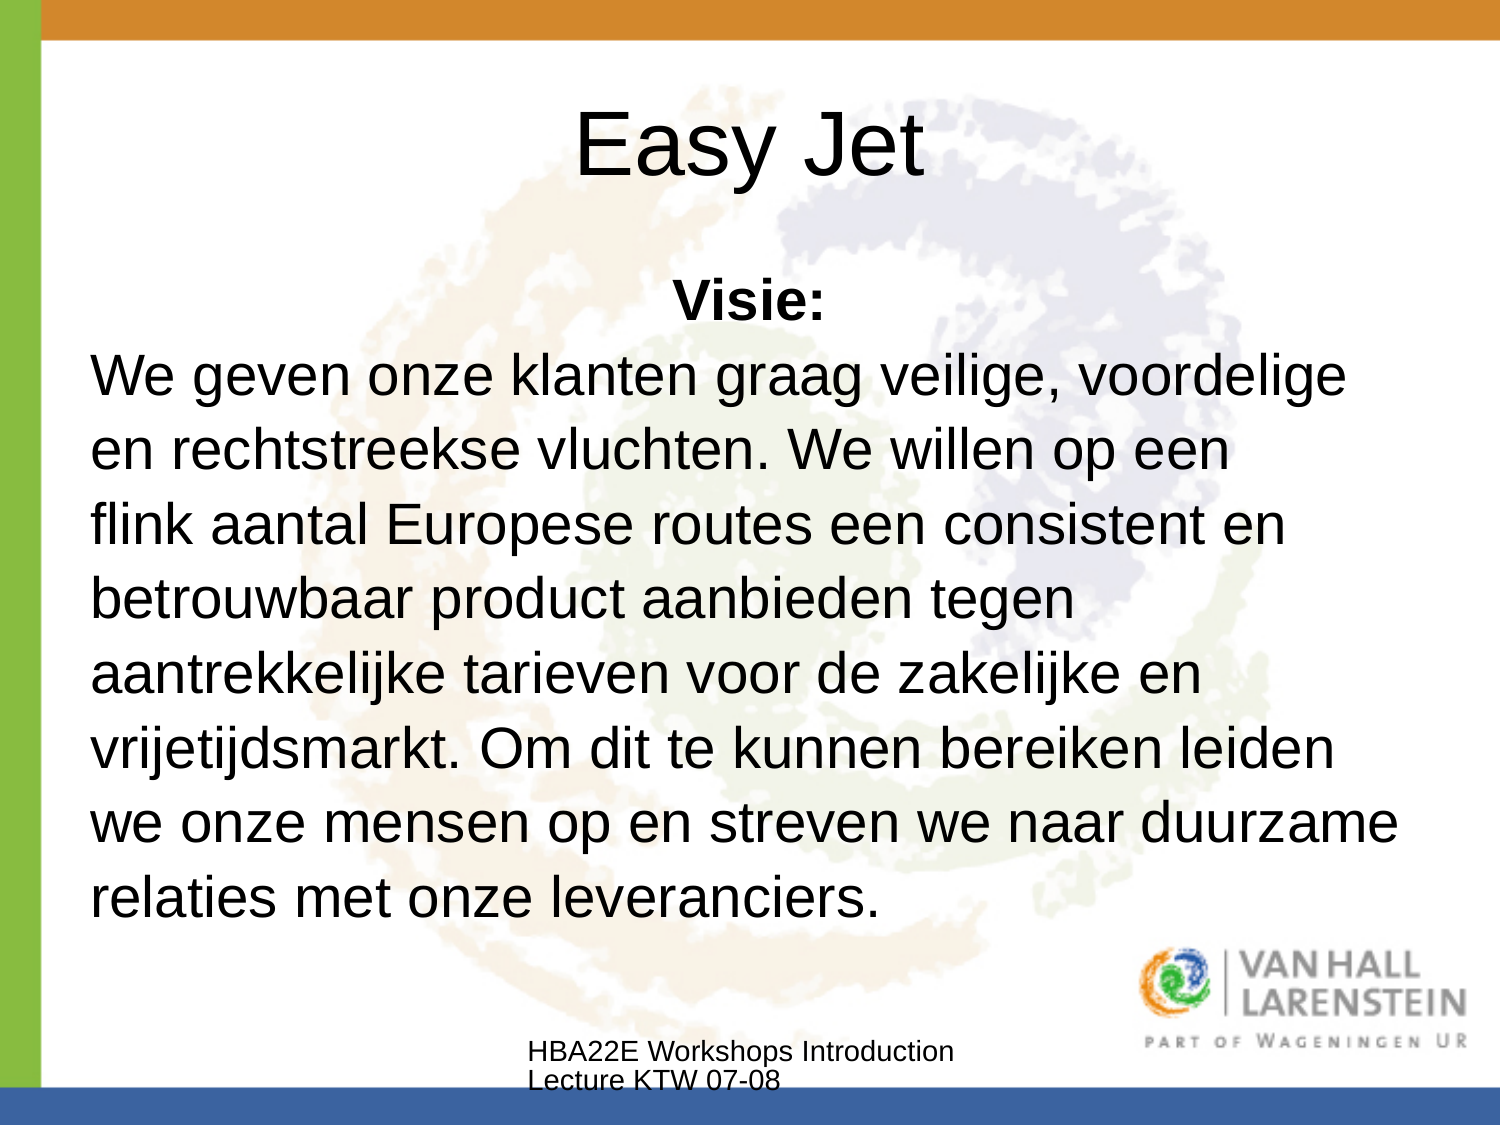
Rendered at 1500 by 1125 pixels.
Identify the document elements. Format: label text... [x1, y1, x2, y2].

title Easy Jet [75, 45, 1425, 233]
list Visie: We geven onze klanten graag veilige, voordelige en rechtstreekse vluchten. We willen op een flink aantal Europese routes een consistent en betrouwbaar product aanbieden tegen aantrekkelijke tarieven voor de zakelijke en vrijetijdsmarkt. Om dit te kunnen bereiken leiden we onze mensen op en streven we naar duurzame relaties met onze leveranciers. [75, 262, 1425, 1005]
footer HBA22E Workshops Introduction Lecture KTW 07-08 [512, 1024, 988, 1103]
picture [0, 0, 1500, 1125]
